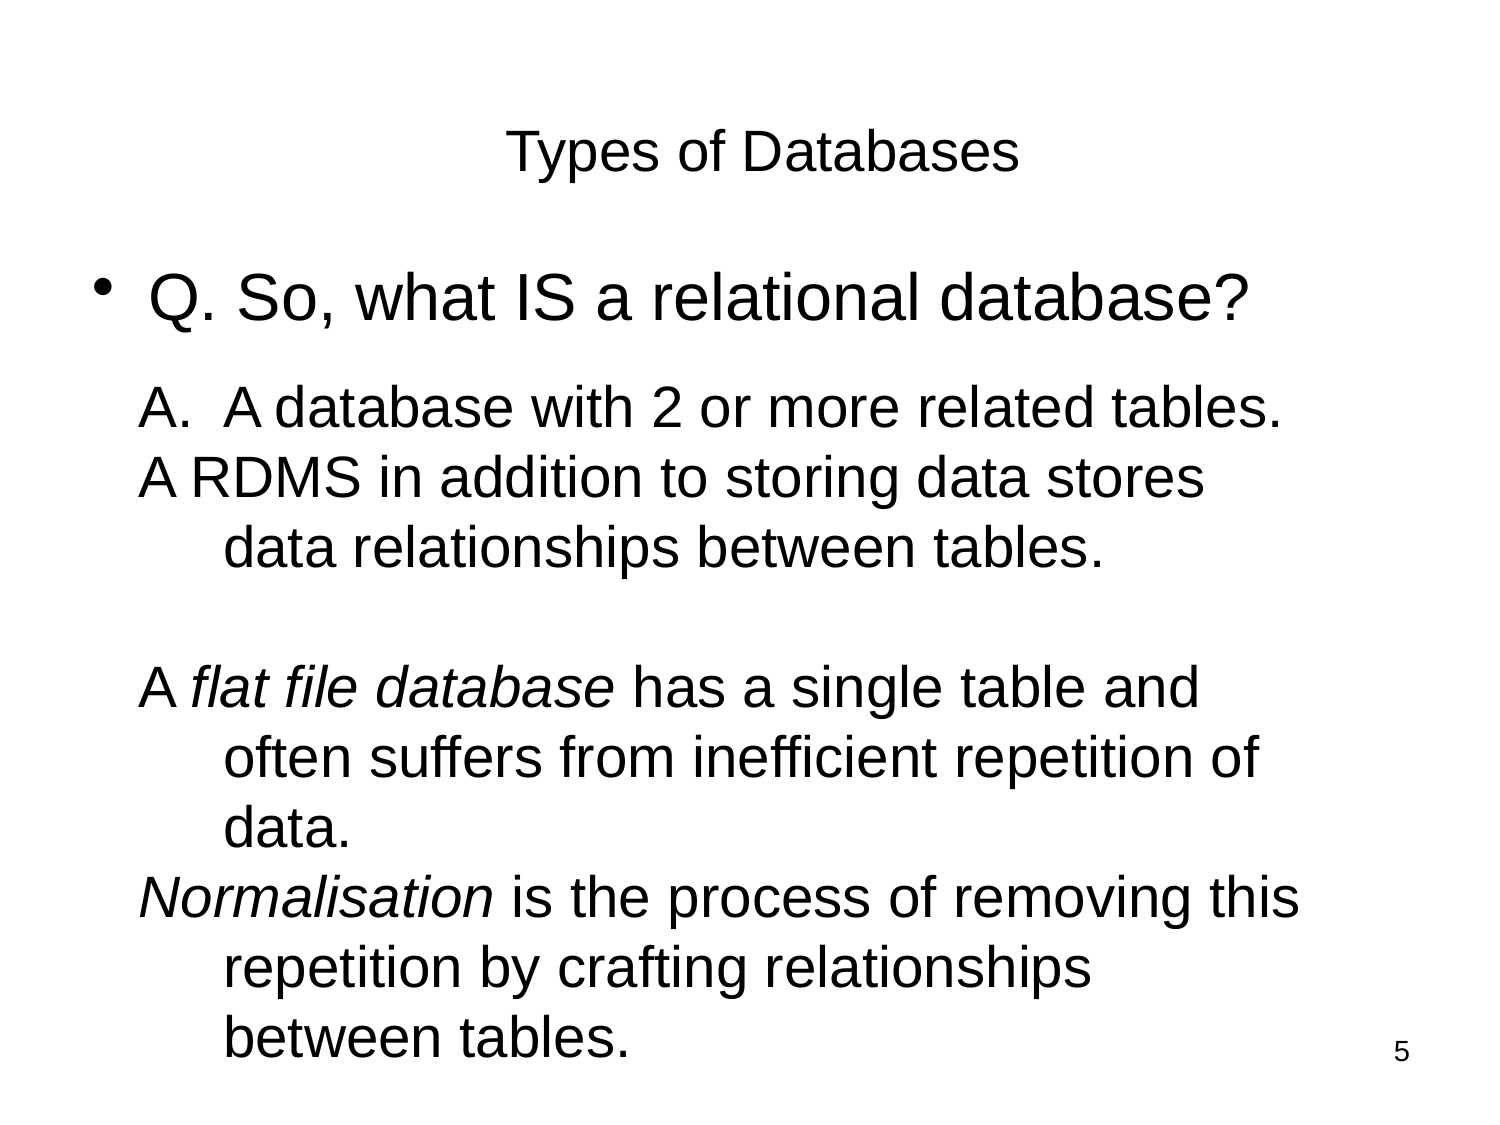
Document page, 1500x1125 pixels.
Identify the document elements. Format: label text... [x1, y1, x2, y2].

text_box A database with 2 or more related tables. A RDMS in addition to storing data stores data relationships between tables. A flat file database has a single table and often suffers from inefficient repetition of data. Normalisation is the process of removing this repetition by crafting relationships between tables. [123, 361, 1318, 1125]
title Types of Databases [88, 113, 1439, 183]
list Q. So, what IS a relational database? [76, 255, 1448, 351]
slide_number 5 [1318, 1024, 1426, 1103]
